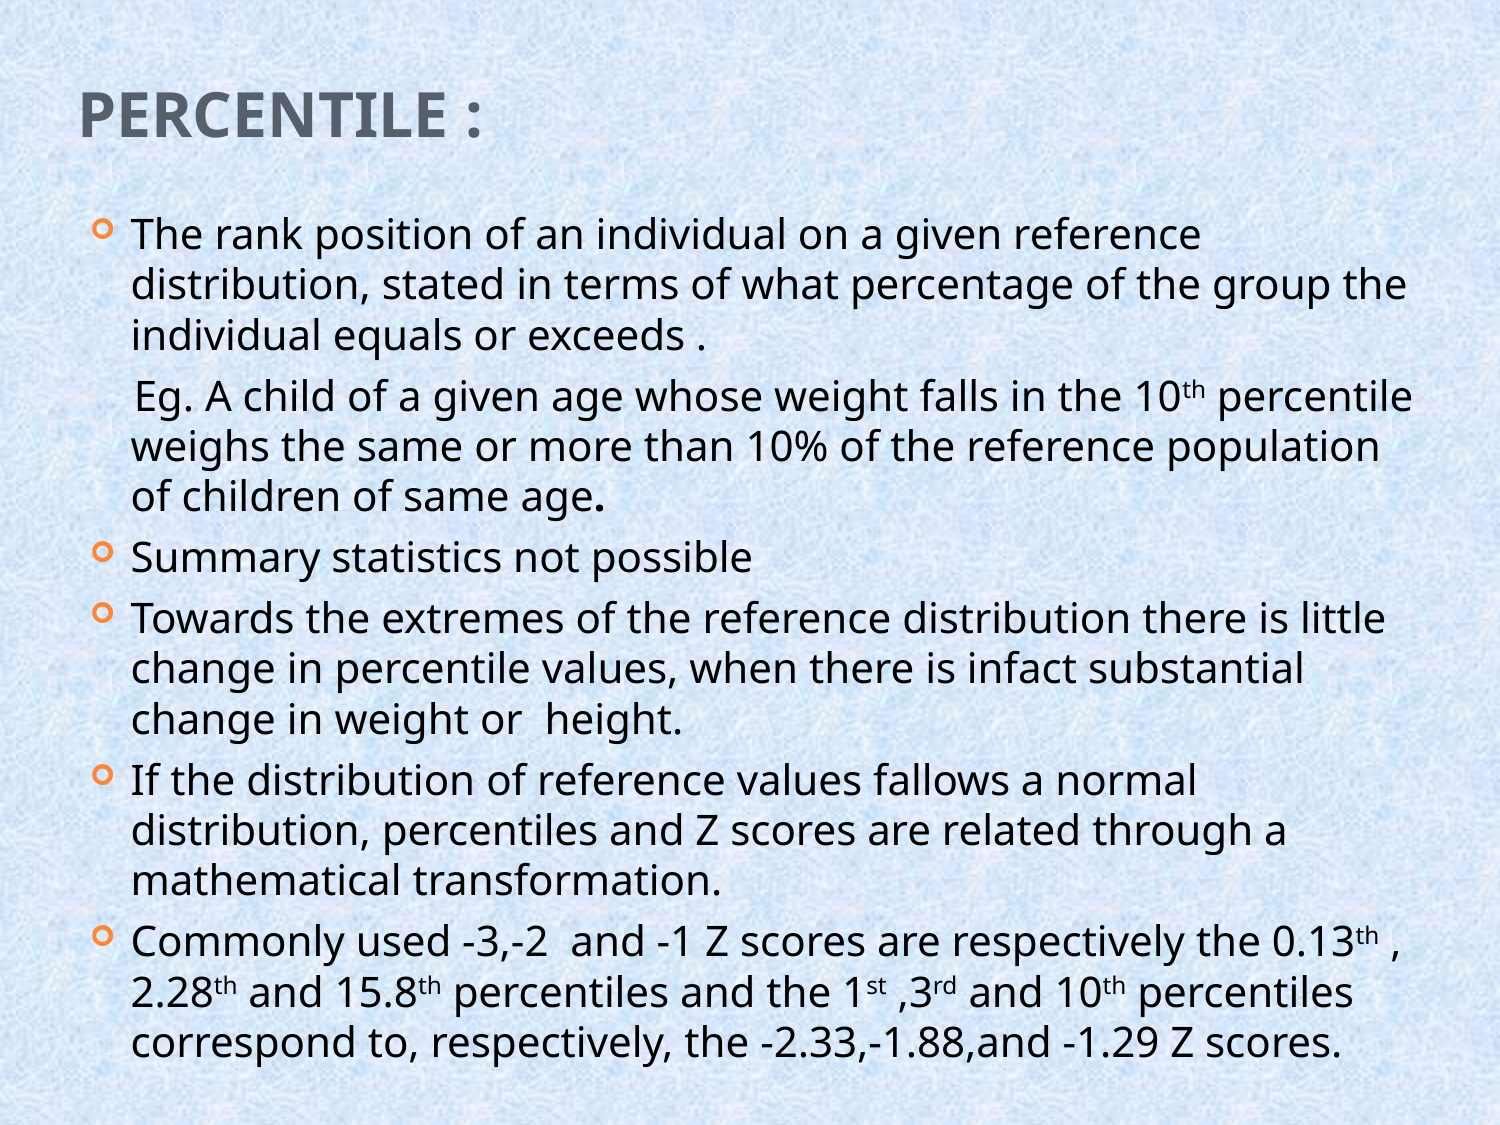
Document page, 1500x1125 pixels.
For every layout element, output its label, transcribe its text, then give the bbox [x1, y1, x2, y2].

picture [0, 0, 1500, 1125]
list The rank position of an individual on a given reference distribution, stated in terms of what percentage of the group the individual equals or exceeds . Eg. A child of a given age whose weight falls in the 10th percentile weighs the same or more than 10% of the reference population of children of same age. Summary statistics not possible Towards the extremes of the reference distribution there is little change in percentile values, when there is infact substantial change in weight or height. If the distribution of reference values fallows a normal distribution, percentiles and Z scores are related through a mathematical transformation. Commonly used -3,-2 and -1 Z scores are respectively the 0.13th , 2.28th and 15.8th percentiles and the 1st ,3rd and 10th percentiles correspond to, respectively, the -2.33,-1.88,and -1.29 Z scores. [75, 200, 1438, 1088]
title Percentile : [62, 37, 1288, 158]
